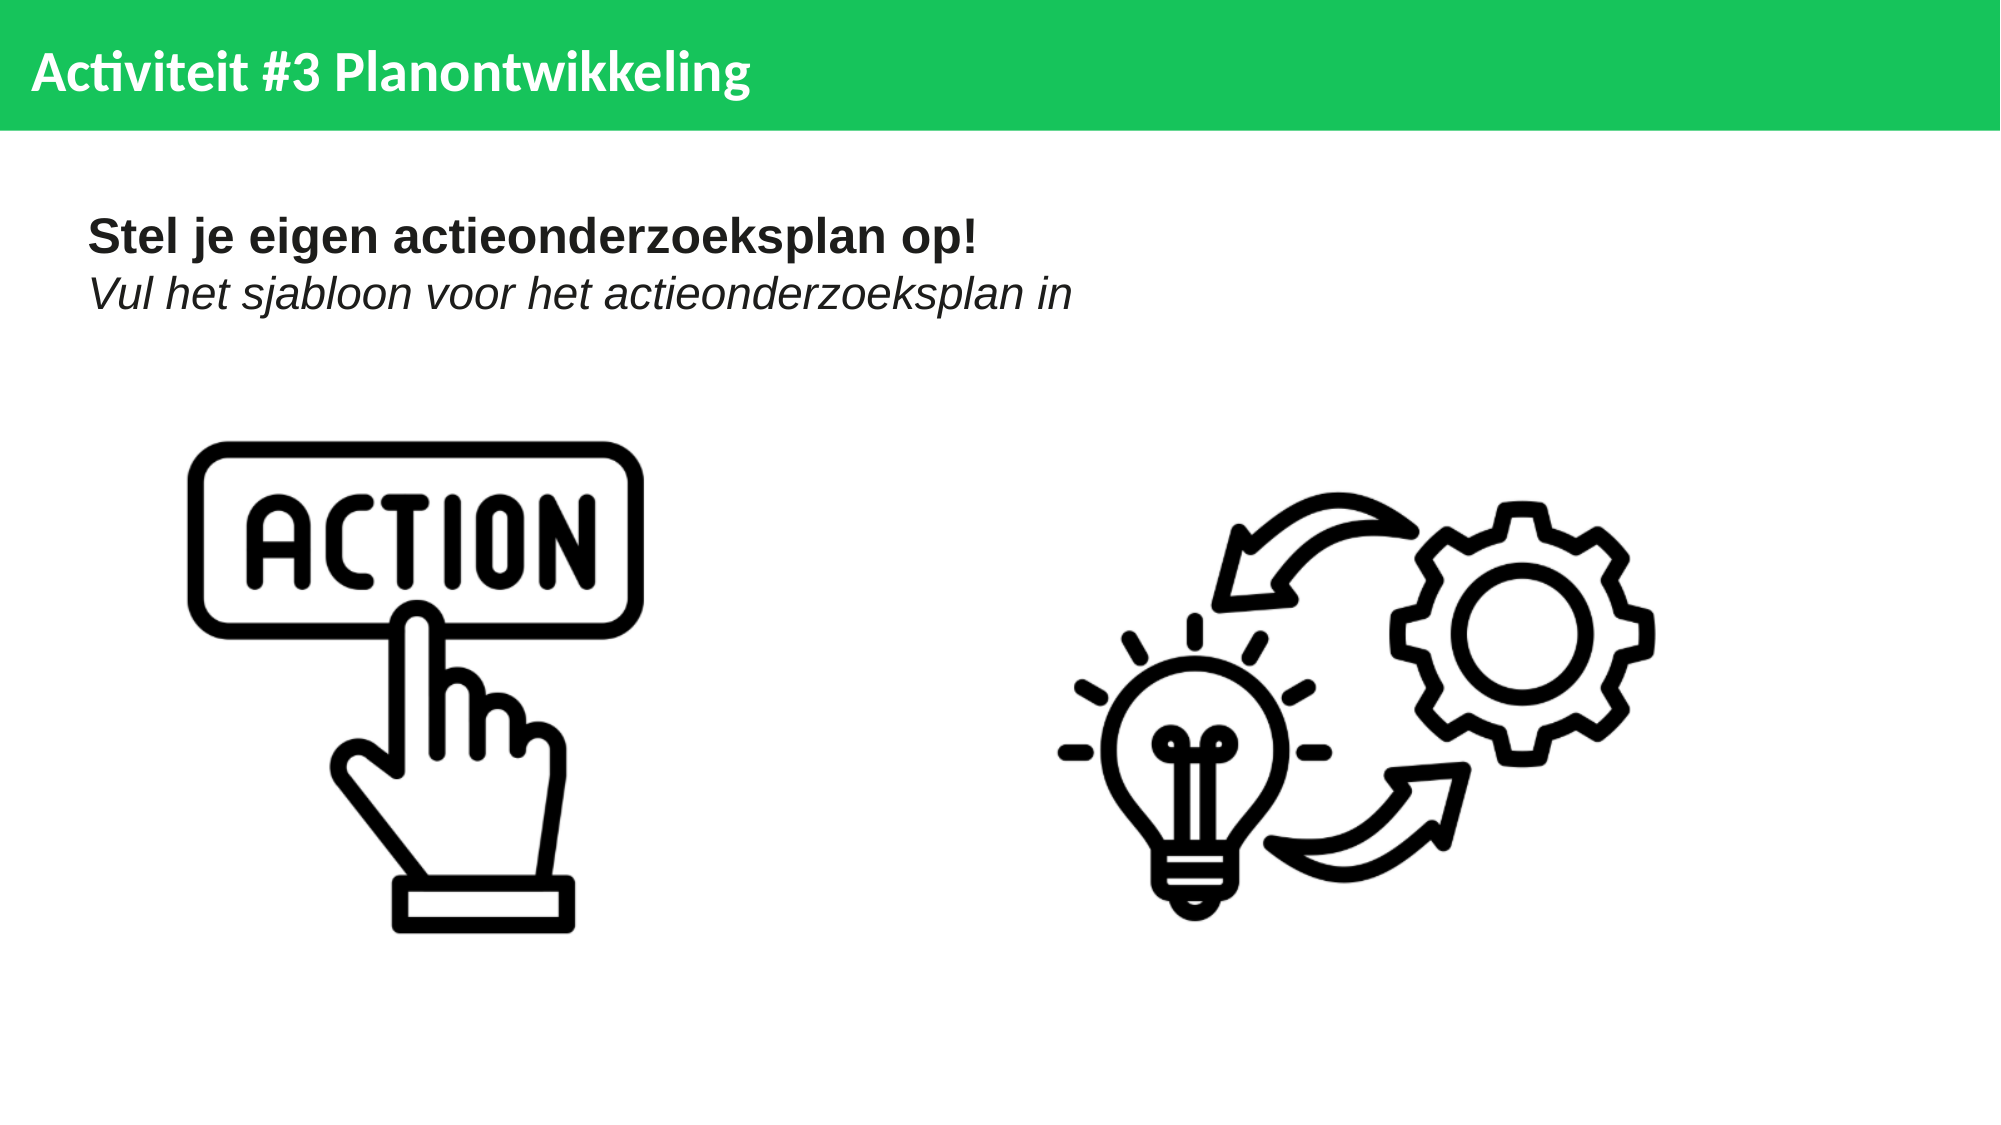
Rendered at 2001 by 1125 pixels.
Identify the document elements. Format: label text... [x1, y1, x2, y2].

picture [124, 367, 708, 966]
text_box Stel je eigen actieonderzoeksplan op! Vul het sjabloon voor het actieonderzoeksplan in [57, 188, 1943, 1054]
picture [1028, 430, 1682, 1004]
title Activiteit #3 Planontwikkeling [16, 13, 1976, 131]
